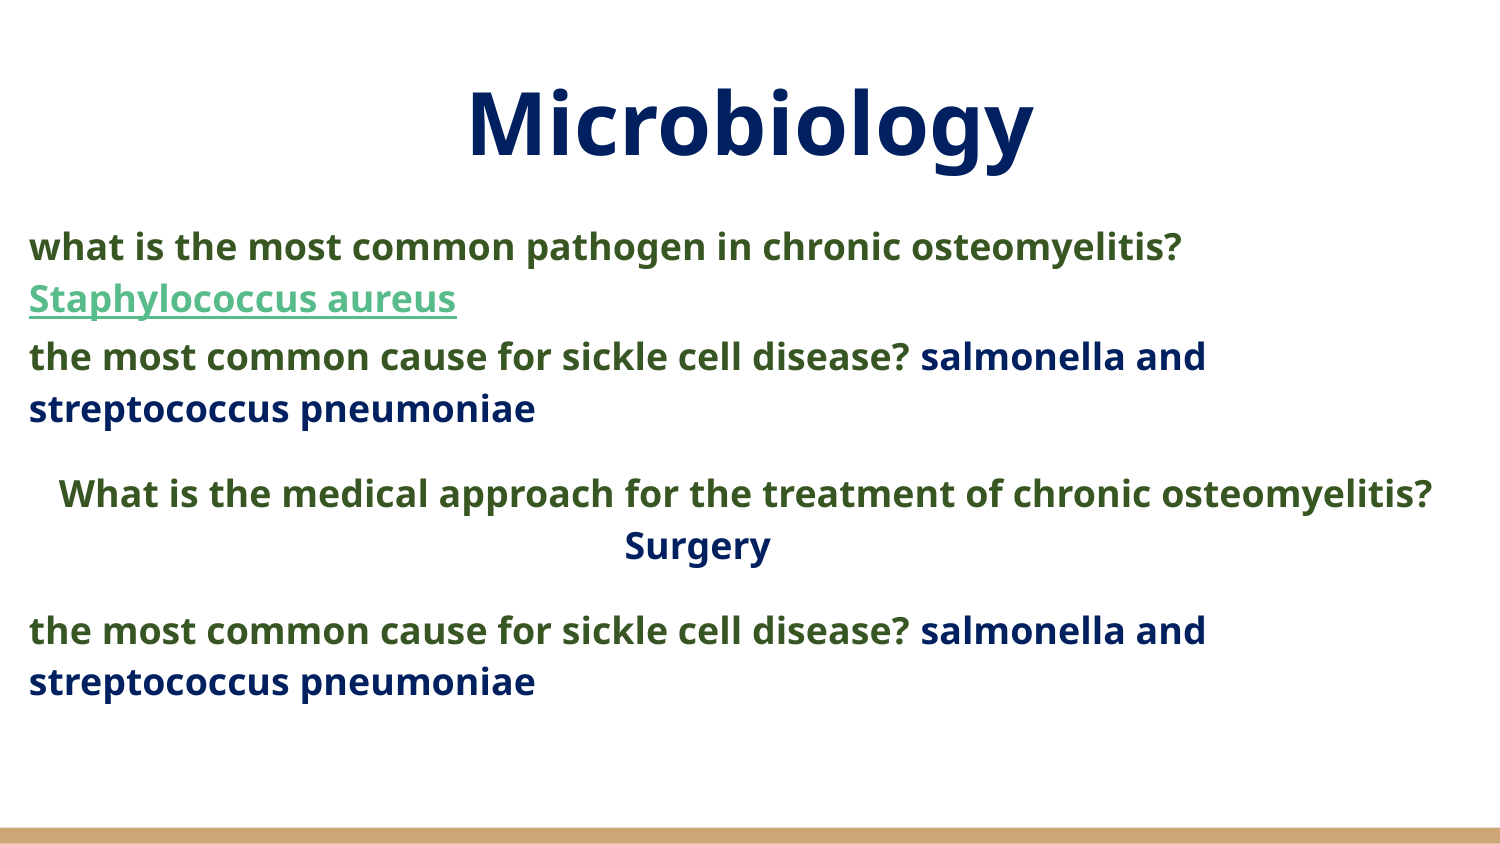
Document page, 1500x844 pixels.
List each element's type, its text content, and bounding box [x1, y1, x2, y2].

list what is the most common pathogen in chronic osteomyelitis? Staphylococcus aureus the most common cause for sickle cell disease? salmonella and streptococcus pneumoniae What is the medical approach for the treatment of chronic osteomyelitis? Surgery the most common cause for sickle cell disease? salmonella and streptococcus pneumoniae [13, 200, 1480, 800]
title Microbiology [51, 51, 1449, 189]
